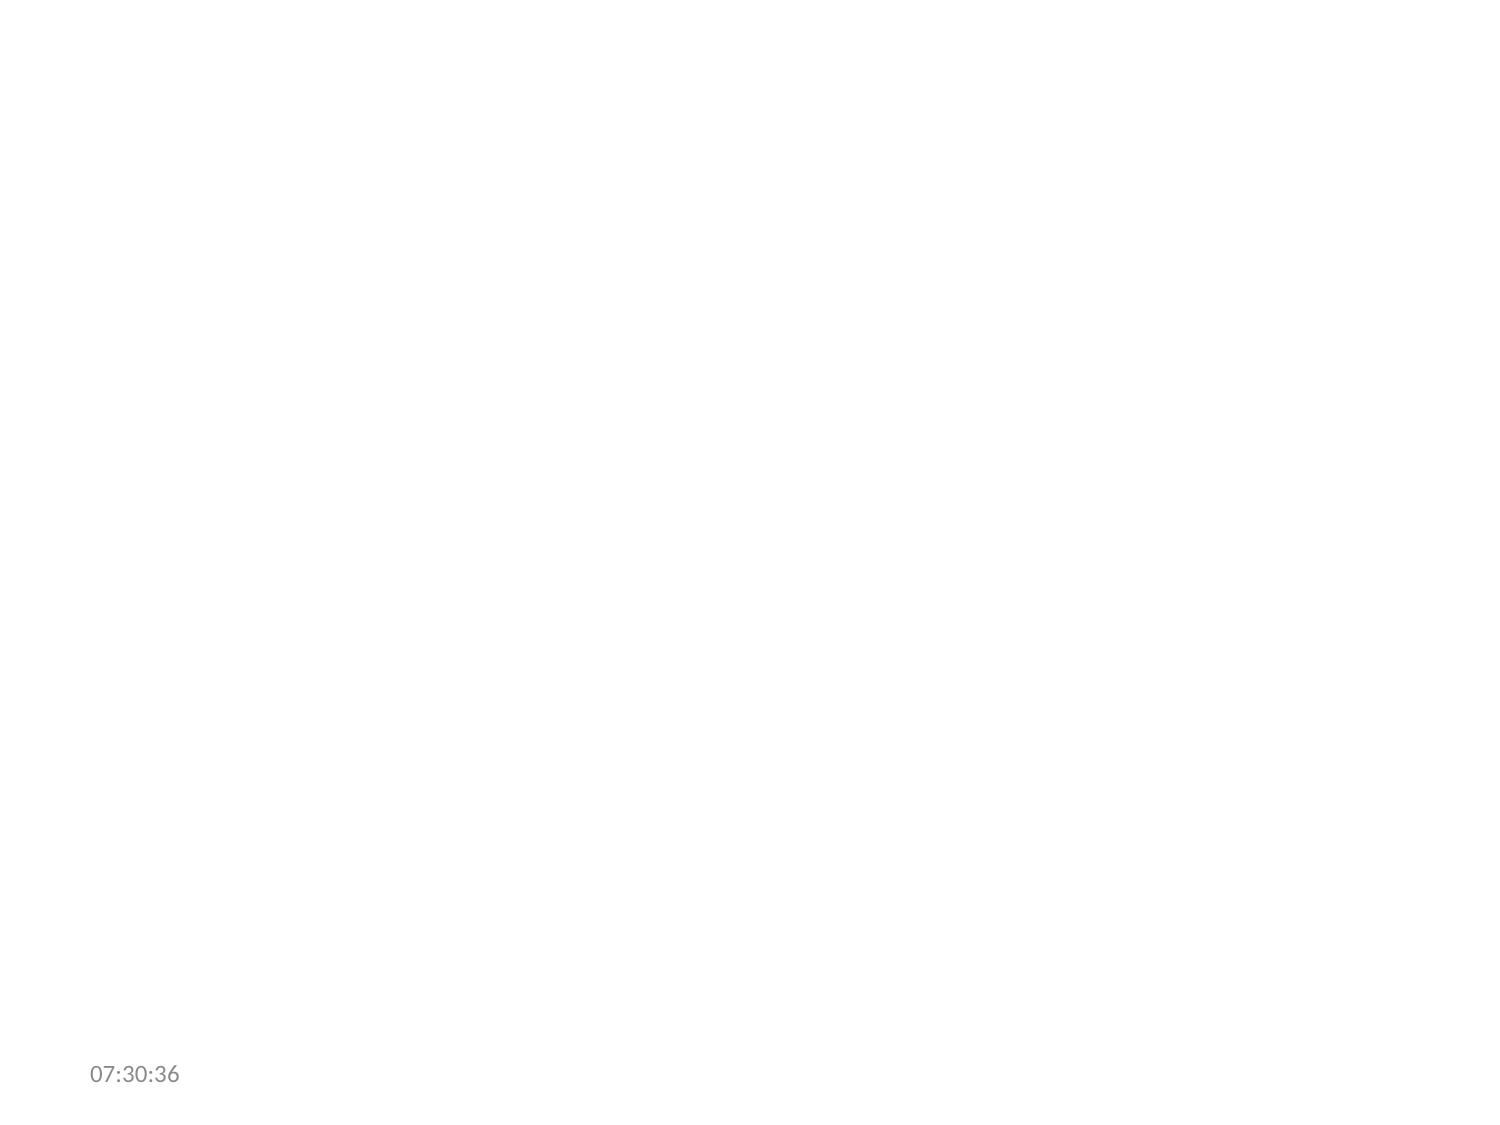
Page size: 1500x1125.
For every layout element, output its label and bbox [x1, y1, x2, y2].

slide_number [75, 1042, 425, 1103]
